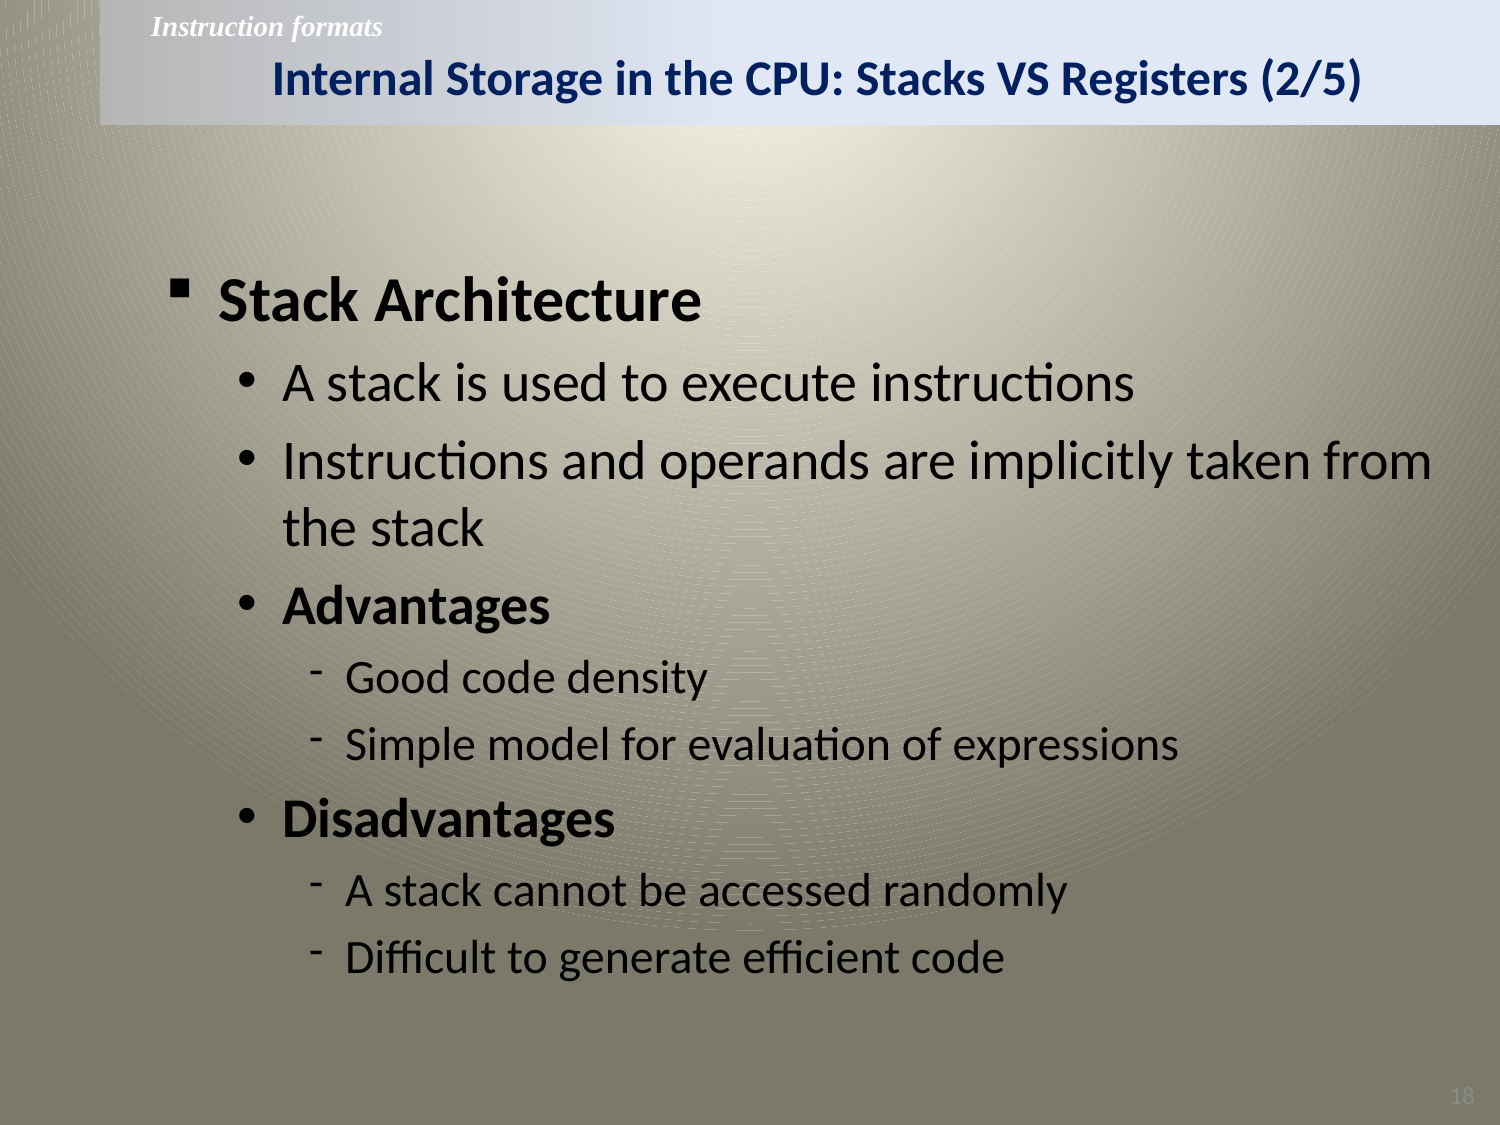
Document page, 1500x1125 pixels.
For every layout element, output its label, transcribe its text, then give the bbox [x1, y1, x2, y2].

list Stack Architecture A stack is used to execute instructions Instructions and operands are implicitly taken from the stack Advantages Good code density Simple model for evaluation of expressions Disadvantages A stack cannot be accessed randomly Difficult to generate efficient code [150, 249, 1488, 993]
list Instruction formats [135, 0, 625, 50]
title Internal Storage in the CPU: Stacks VS Registers (2/5) [135, 37, 1500, 113]
